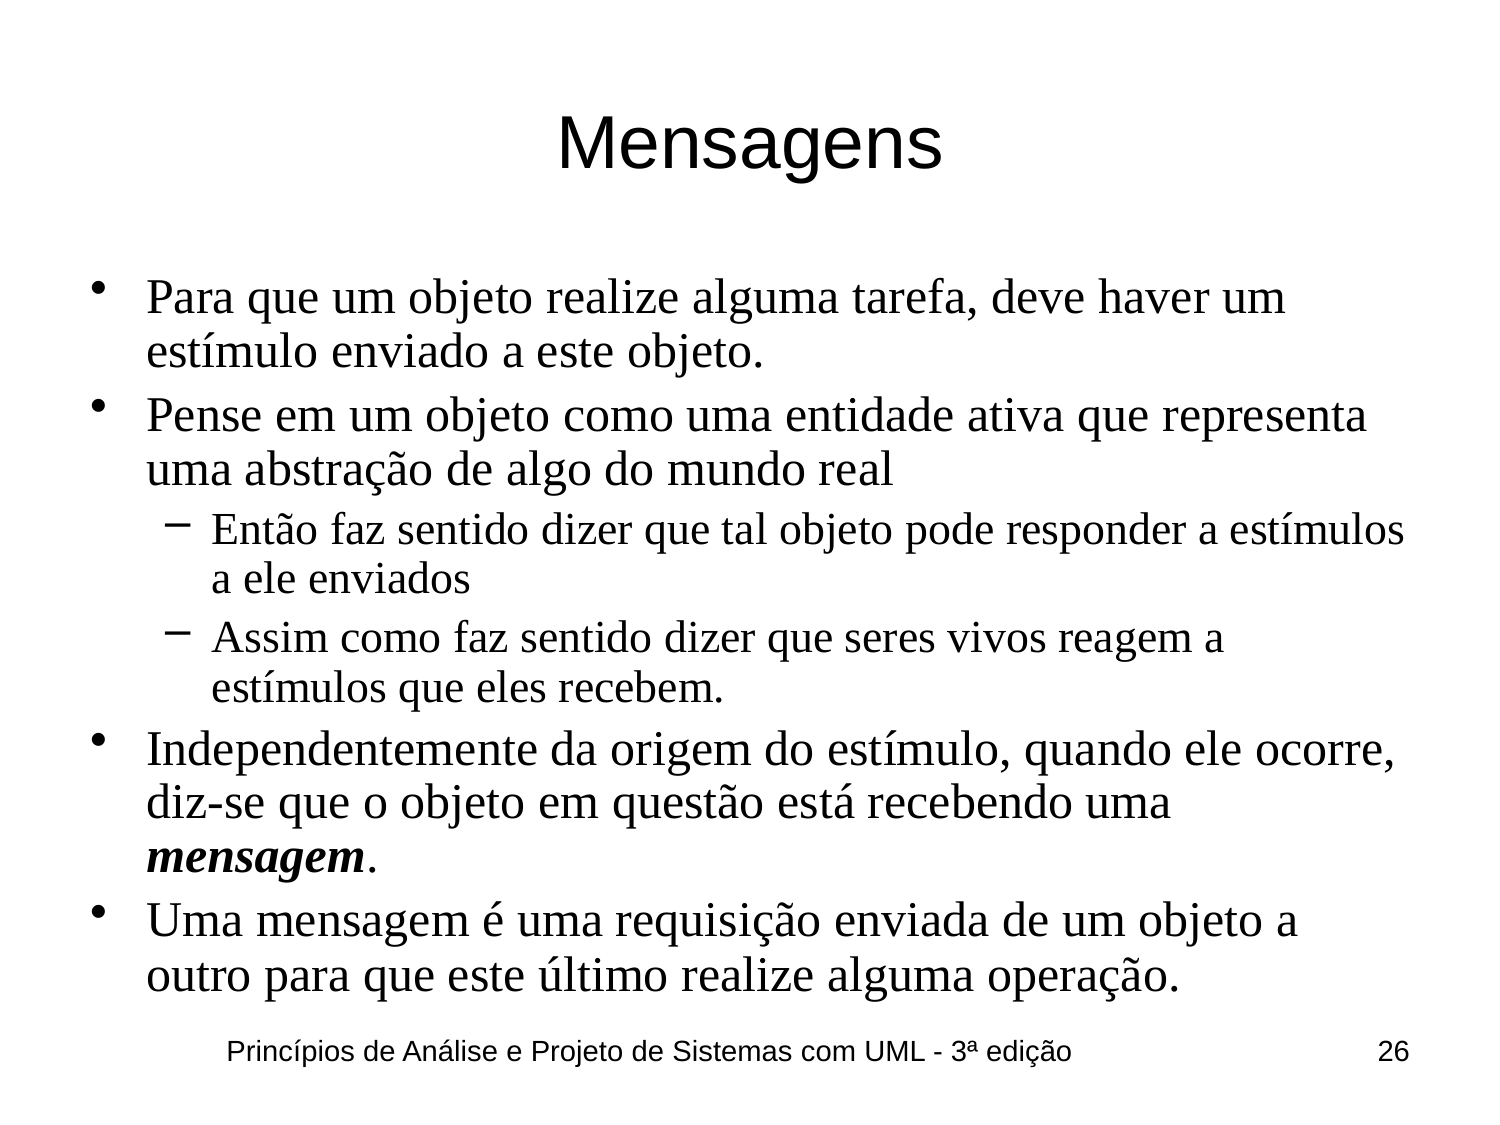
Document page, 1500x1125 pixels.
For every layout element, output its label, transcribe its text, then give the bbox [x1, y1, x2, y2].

title Mensagens [74, 44, 1426, 233]
slide_number 26 [1237, 1038, 1426, 1103]
footer Princípios de Análise e Projeto de Sistemas com UML - 3ª edição [74, 1038, 1226, 1103]
list Para que um objeto realize alguma tarefa, deve haver um estímulo enviado a este objeto. Pense em um objeto como uma entidade ativa que representa uma abstração de algo do mundo real Então faz sentido dizer que tal objeto pode responder a estímulos a ele enviados Assim como faz sentido dizer que seres vivos reagem a estímulos que eles recebem. Independentemente da origem do estímulo, quando ele ocorre, diz-se que o objeto em questão está recebendo uma mensagem. Uma mensagem é uma requisição enviada de um objeto a outro para que este último realize alguma operação. [74, 262, 1426, 1038]
